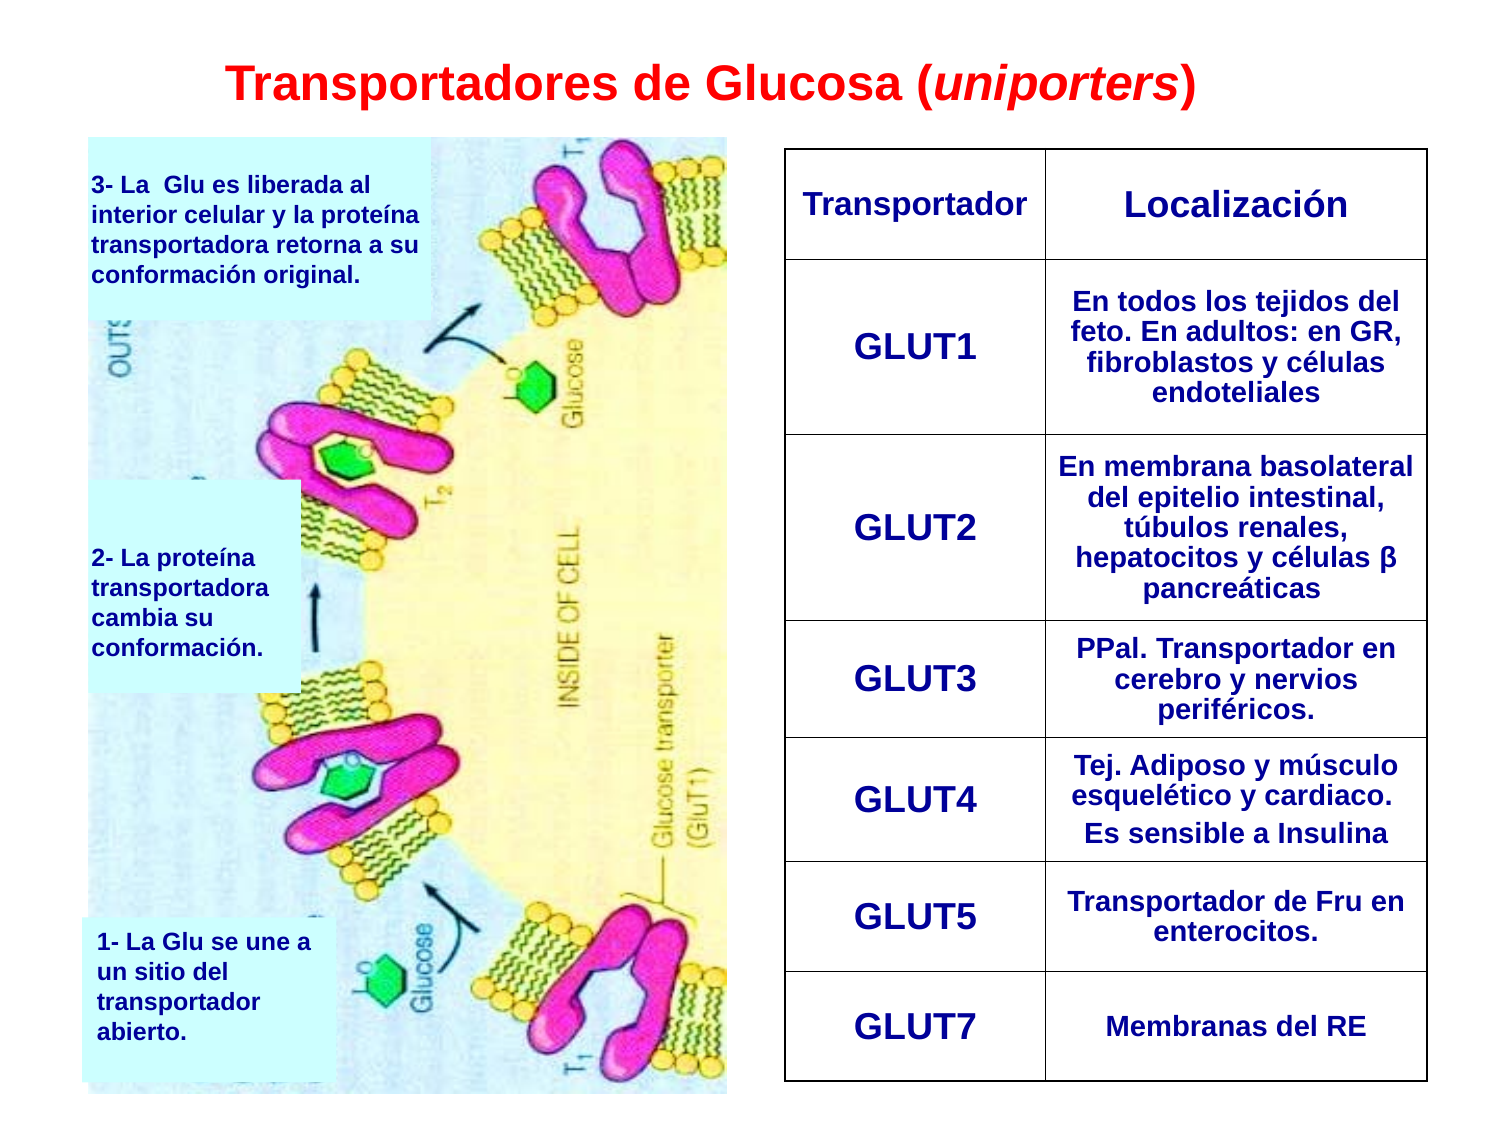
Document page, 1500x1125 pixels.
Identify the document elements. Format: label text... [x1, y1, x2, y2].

table_cell Tej. Adiposo y músculo esquelético y cardiaco. Es sensible a Insulina [1046, 738, 1426, 861]
table_cell GLUT5 [786, 862, 1045, 971]
table_cell GLUT3 [786, 621, 1045, 737]
table_cell GLUT1 [786, 260, 1045, 434]
table_cell En membrana basolateral del epitelio intestinal, túbulos renales, hepatocitos y células β pancreáticas [1046, 435, 1426, 620]
table_cell Transportador de Fru en enterocitos. [1046, 862, 1426, 971]
table_cell En todos los tejidos del feto. En adultos: en GR, fibroblastos y células endoteliales [1046, 260, 1426, 434]
table_header Transportador [786, 150, 1045, 259]
table_header Localización [1046, 150, 1426, 259]
text_box Transportadores de Glucosa (uniporters) [209, 42, 1213, 118]
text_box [81, 136, 727, 1094]
table_cell GLUT7 [786, 972, 1045, 1080]
table_cell PPal. Transportador en cerebro y nervios periféricos. [1046, 621, 1426, 737]
table_cell GLUT2 [786, 435, 1045, 620]
table_cell GLUT4 [786, 738, 1045, 861]
table_cell Membranas del RE [1046, 972, 1426, 1080]
